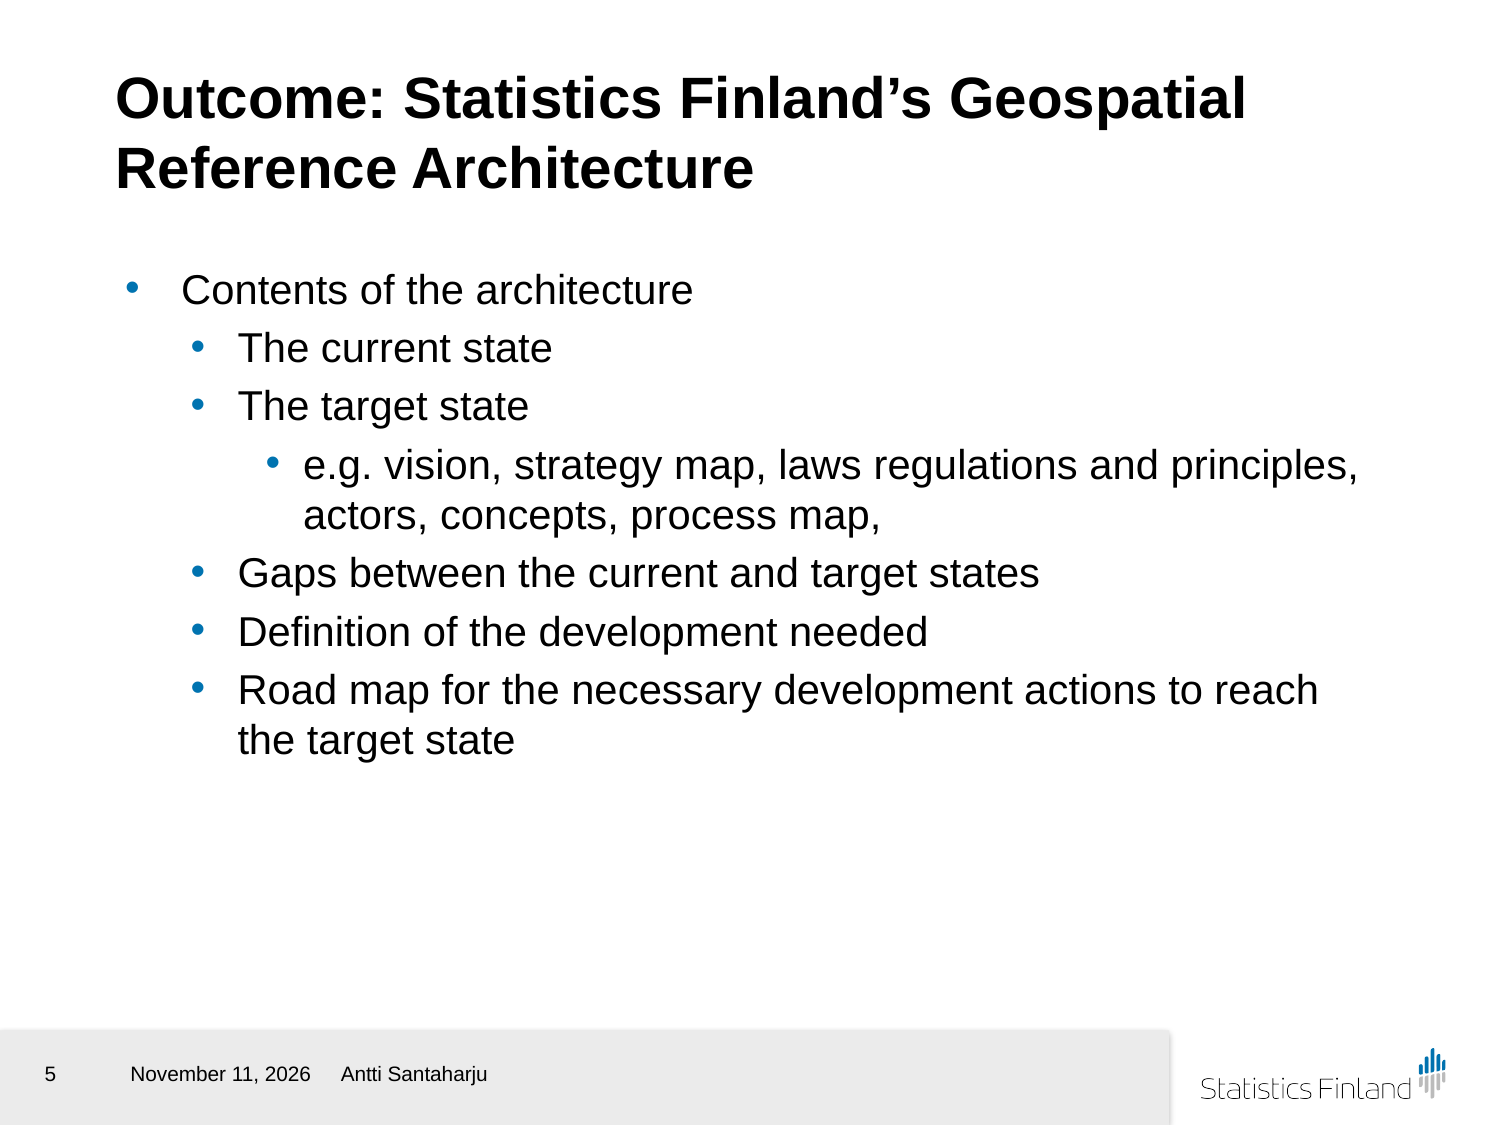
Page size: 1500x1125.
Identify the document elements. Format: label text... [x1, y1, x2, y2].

list Contents of the architecture The current state The target state e.g. vision, strategy map, laws regulations and principles, actors, concepts, process map, Gaps between the current and target states Definition of the development needed Road map for the necessary development actions to reach the target state [115, 262, 1385, 987]
title Outcome: Statistics Finland’s Geospatial Reference Architecture [115, 60, 1385, 202]
footer Antti Santaharju [325, 1042, 801, 1103]
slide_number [116, 1042, 325, 1103]
picture [1201, 1048, 1446, 1099]
slide_number 5 [0, 1042, 116, 1103]
